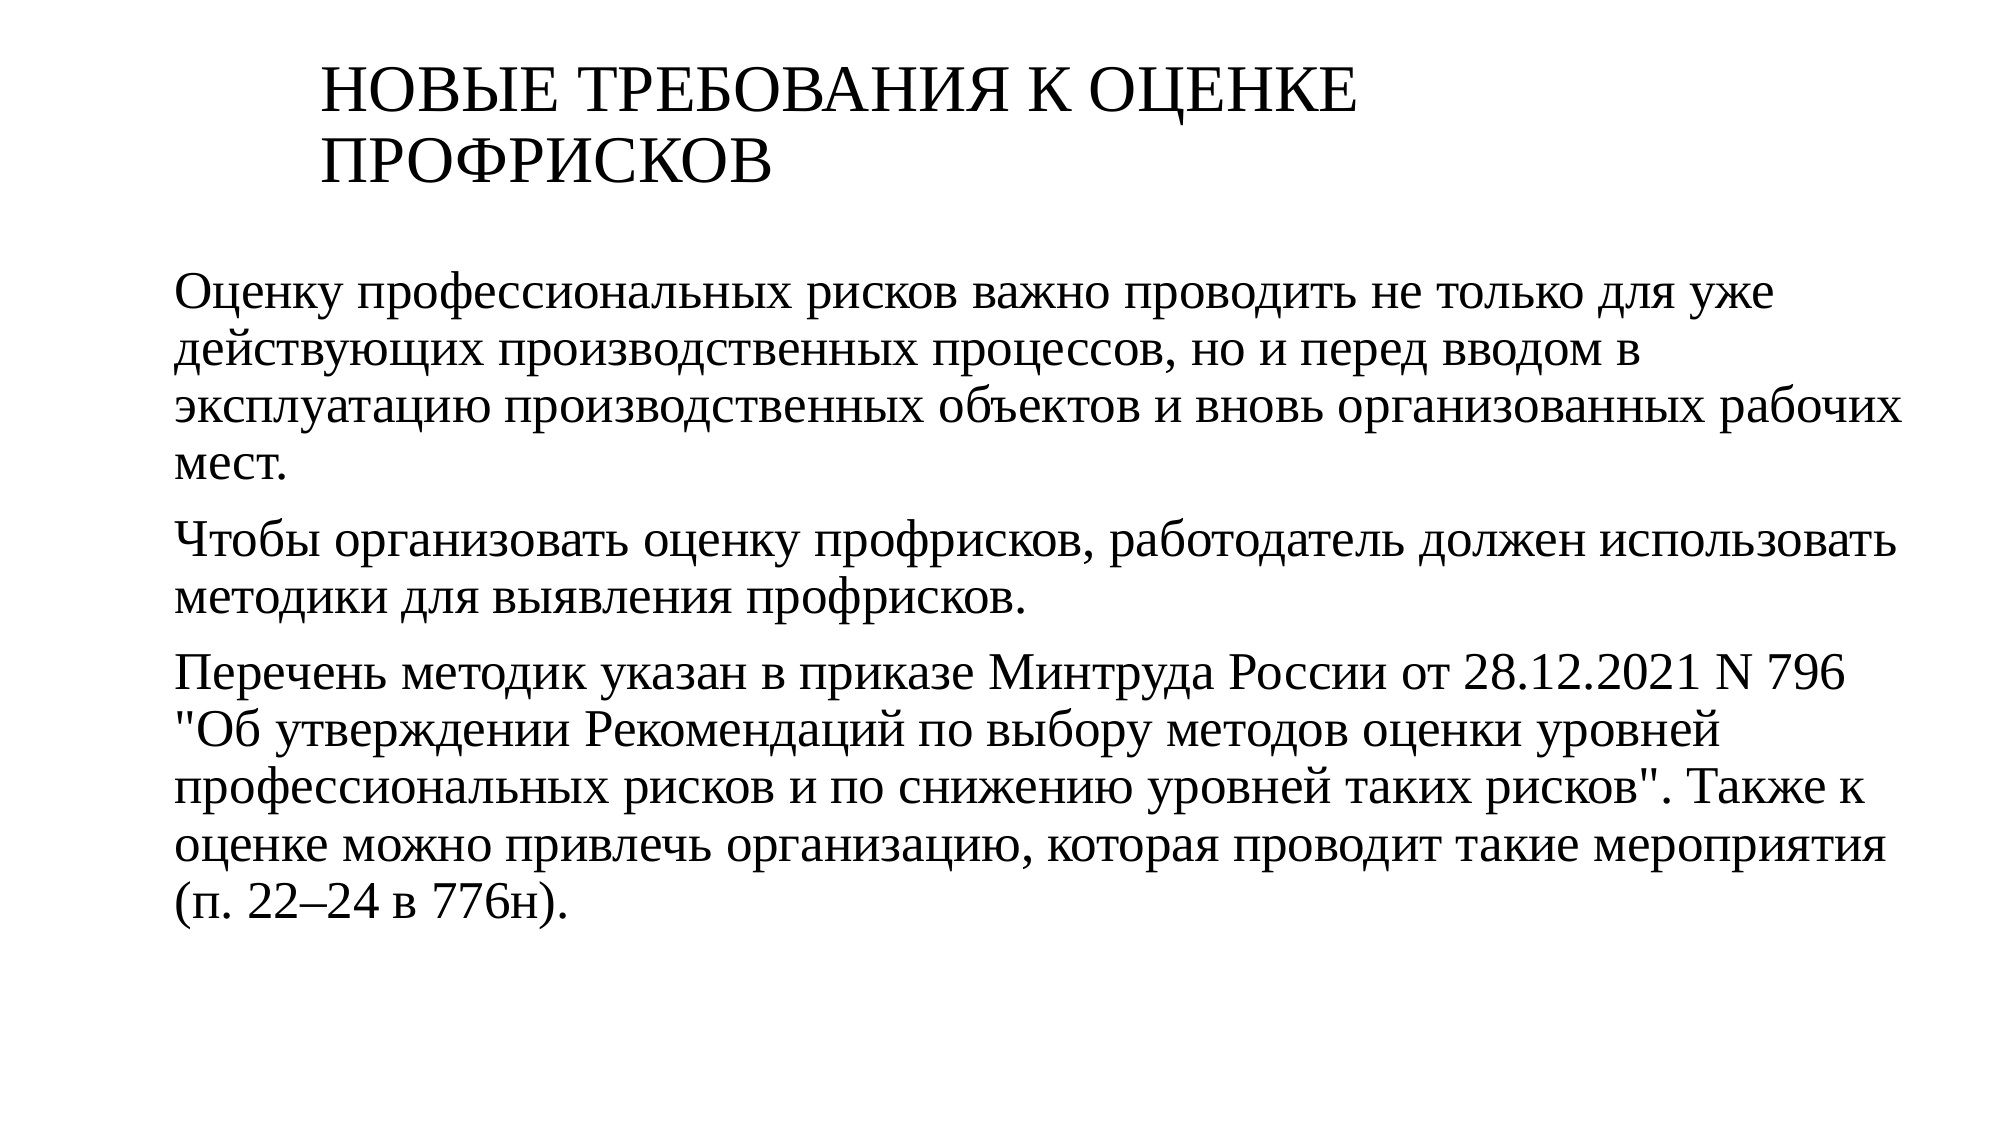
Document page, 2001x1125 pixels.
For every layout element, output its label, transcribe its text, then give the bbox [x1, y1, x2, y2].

title Новые требования к оценке профрисков [305, 78, 1700, 173]
list Оценку профессиональных рисков важно проводить не только для уже действующих производственных процессов, но и перед вводом в эксплуатацию производственных объектов и вновь организованных рабочих мест. Чтобы организовать оценку профрисков, работодатель должен использовать методики для выявления профрисков. Перечень методик указан в приказе Минтруда России от 28.12.2021 N 796 "Об утверждении Рекомендаций по выбору методов оценки уровней профессиональных рисков и по снижению уровней таких рисков". Также к оценке можно привлечь организацию, которая проводит такие мероприятия (п. 22–24 в 776н). [159, 255, 1937, 942]
